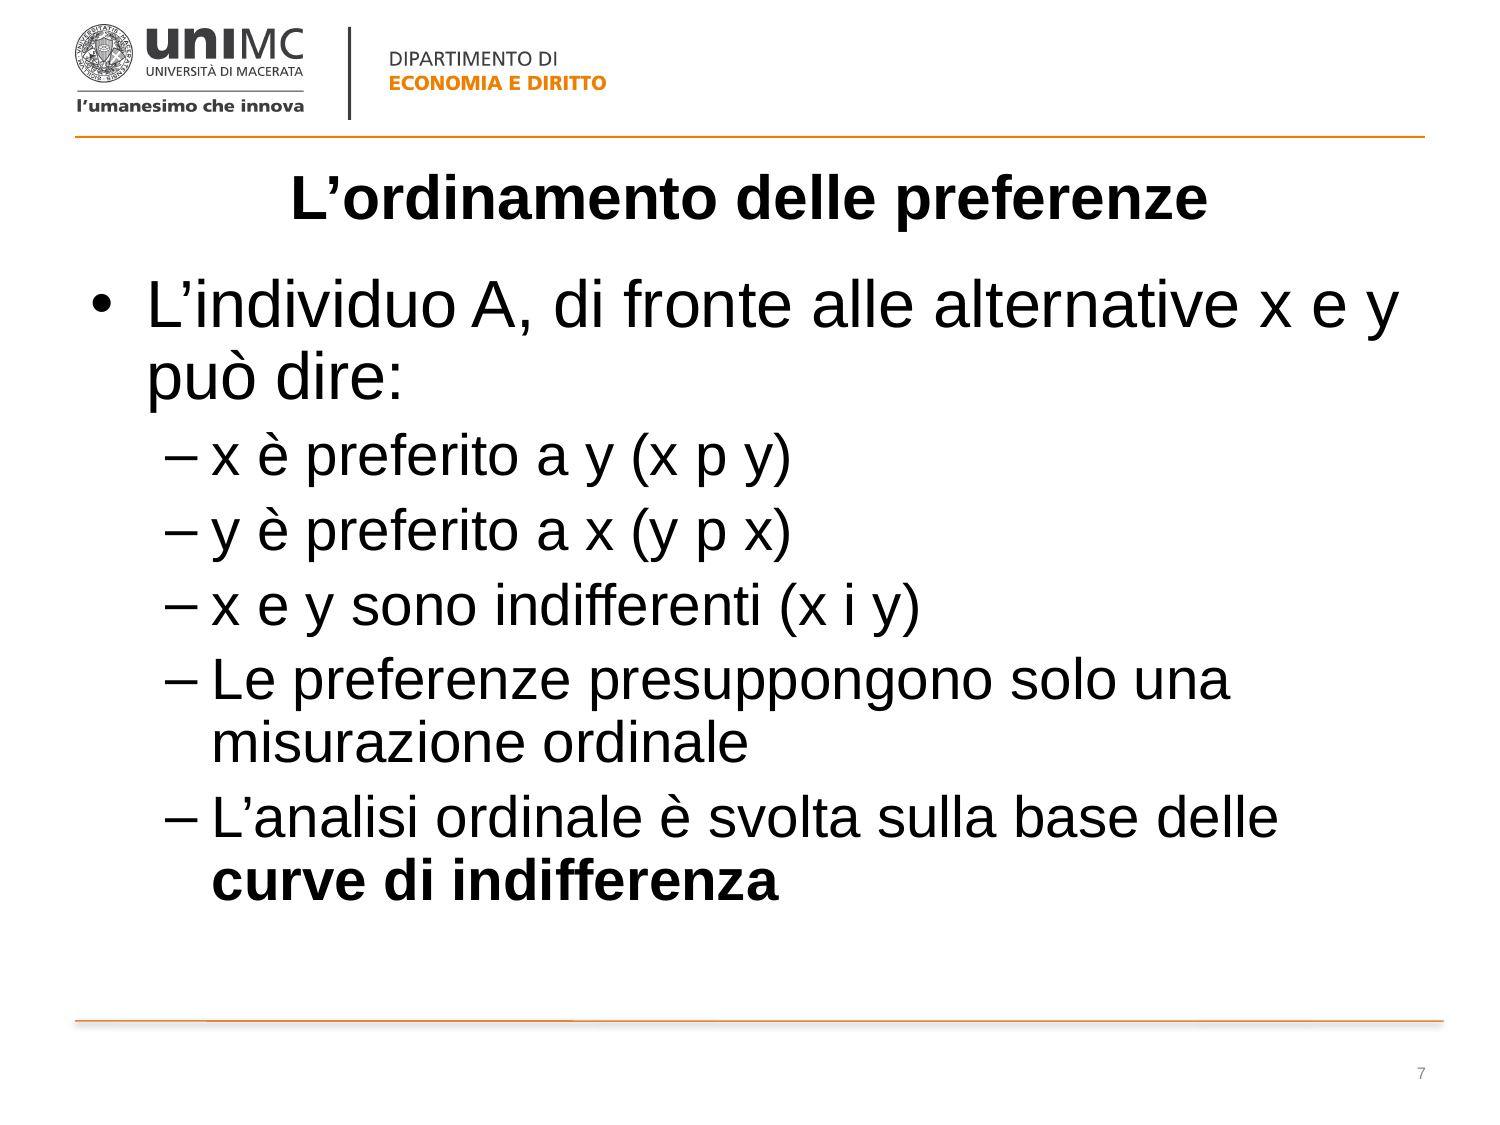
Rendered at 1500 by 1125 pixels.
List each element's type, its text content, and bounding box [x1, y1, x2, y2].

picture [75, 24, 1425, 138]
slide_number 7 [1091, 1042, 1442, 1103]
list L’individuo A, di fronte alle alternative x e y può dire: x è preferito a y (x p y) y è preferito a x (y p x) x e y sono indifferenti (x i y) Le preferenze presuppongono solo una misurazione ordinale L’analisi ordinale è svolta sulla base delle curve di indifferenza [75, 262, 1425, 1005]
title L’ordinamento delle preferenze [75, 149, 1425, 241]
